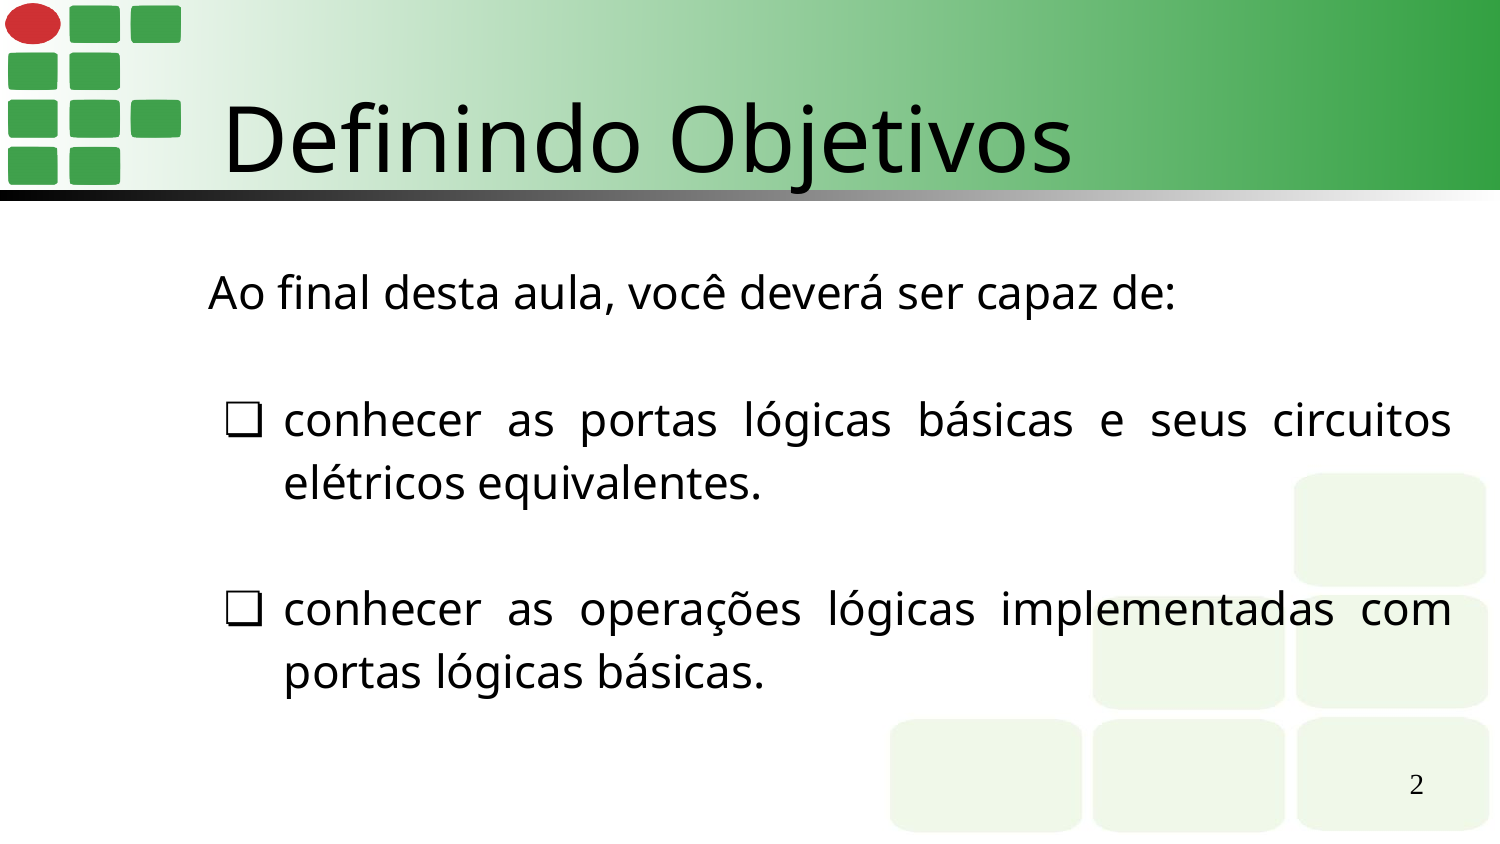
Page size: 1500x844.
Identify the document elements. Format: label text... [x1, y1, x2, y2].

slide_number ‹#› [1075, 769, 1425, 827]
picture [5, 3, 181, 185]
text_box Definindo Objetivos [206, 26, 1468, 207]
picture [803, 441, 1495, 835]
text_box Ao final desta aula, você deverá ser capaz de: conhecer as portas lógicas básicas e seus circuitos elétricos equivalentes. conhecer as operações lógicas implementadas com portas lógicas básicas. [193, 248, 1469, 769]
